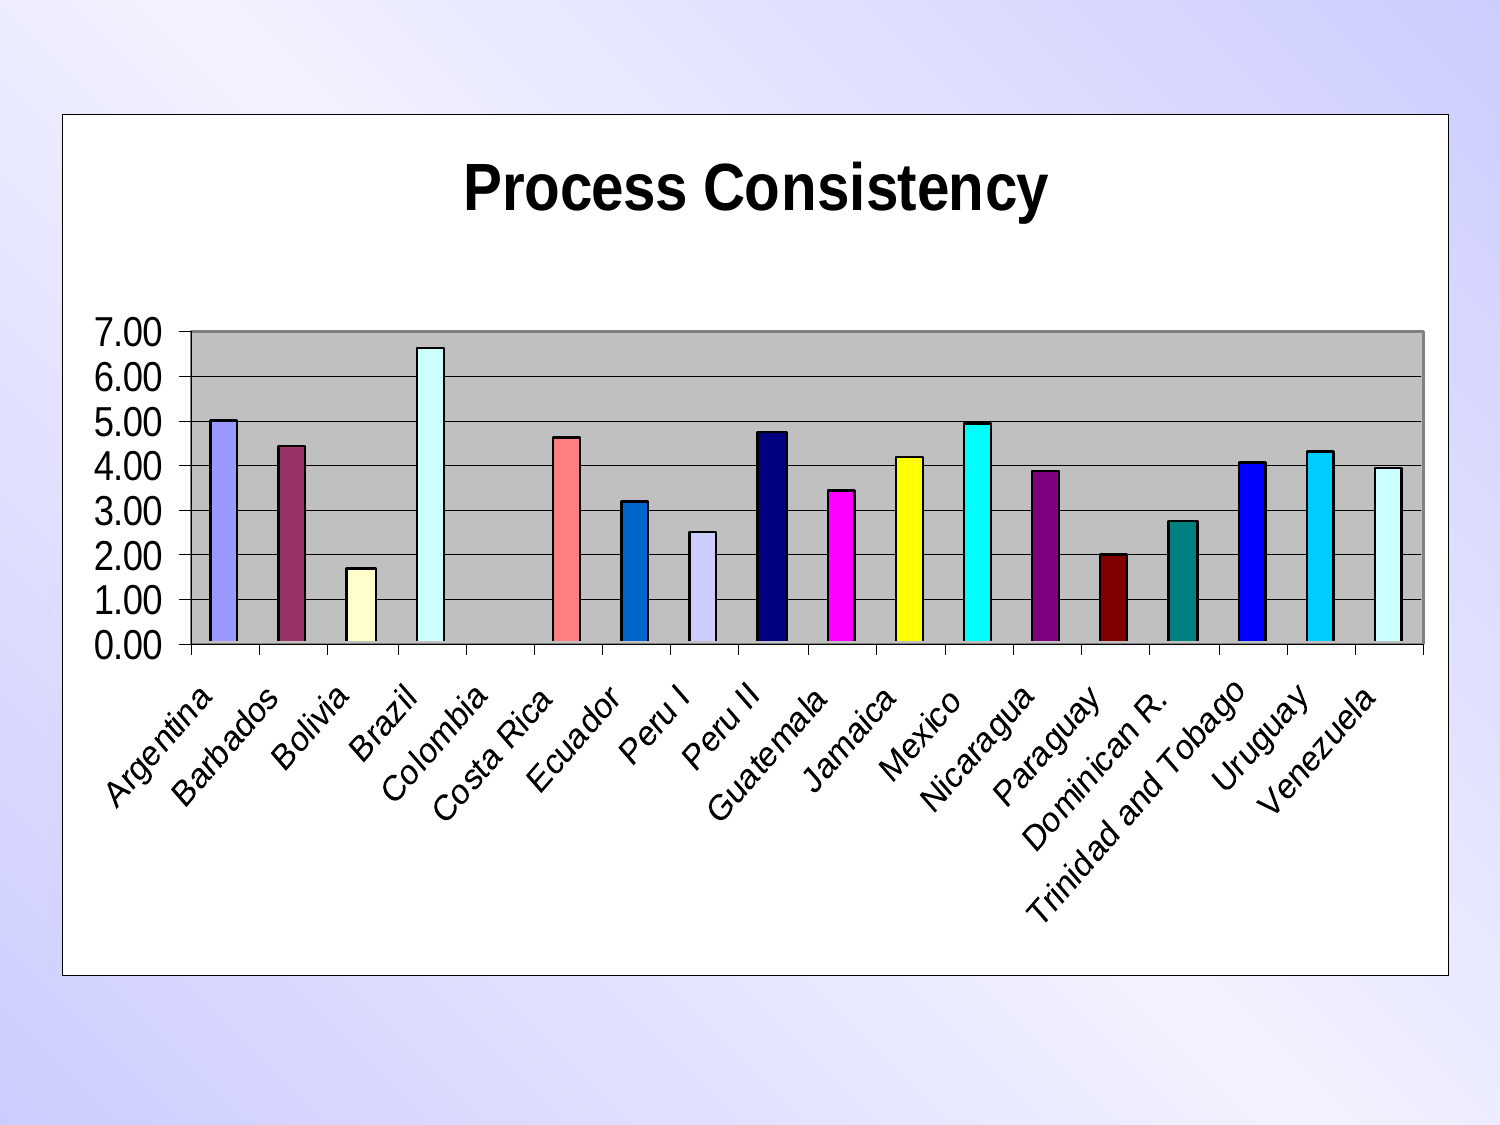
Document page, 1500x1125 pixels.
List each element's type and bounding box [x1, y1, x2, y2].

text_box [49, 99, 1463, 990]
